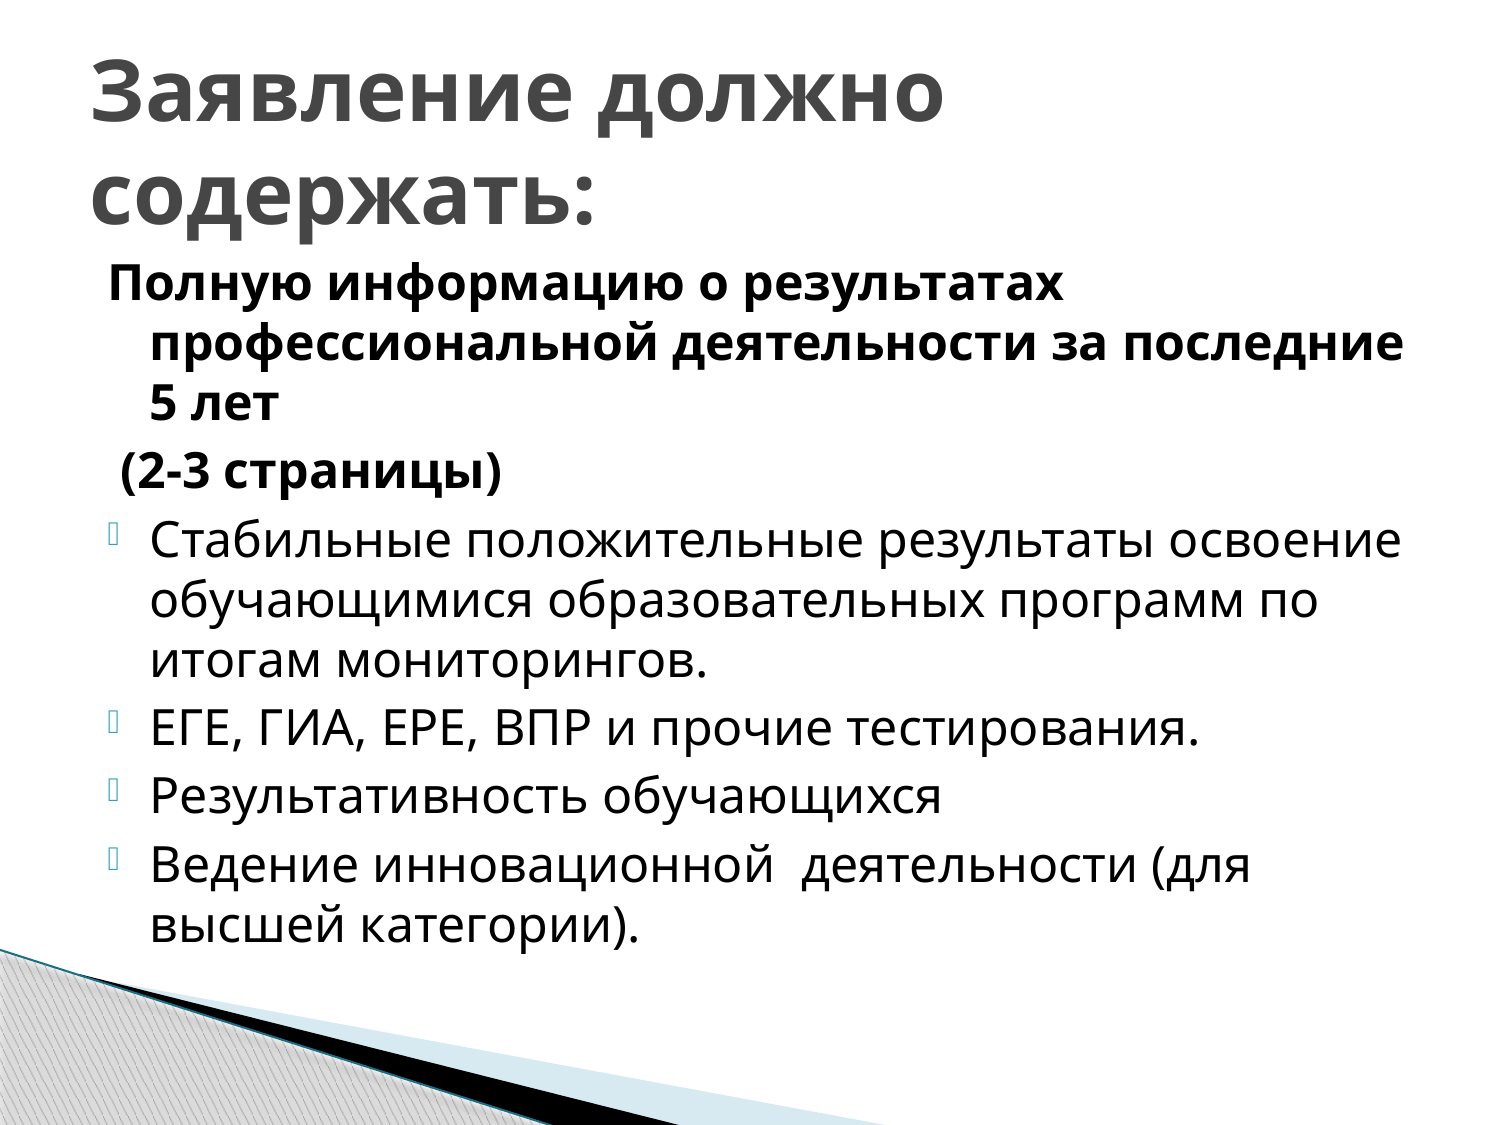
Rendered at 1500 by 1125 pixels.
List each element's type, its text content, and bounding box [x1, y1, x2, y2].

list Полную информацию о результатах профессиональной деятельности за последние 5 лет (2-3 страницы) Стабильные положительные результаты освоение обучающимися образовательных программ по итогам мониторингов. ЕГЕ, ГИА, ЕРЕ, ВПР и прочие тестирования. Результативность обучающихся Ведение инновационной деятельности (для высшей категории). [75, 243, 1425, 986]
title Заявление должно содержать: [75, 45, 1425, 233]
